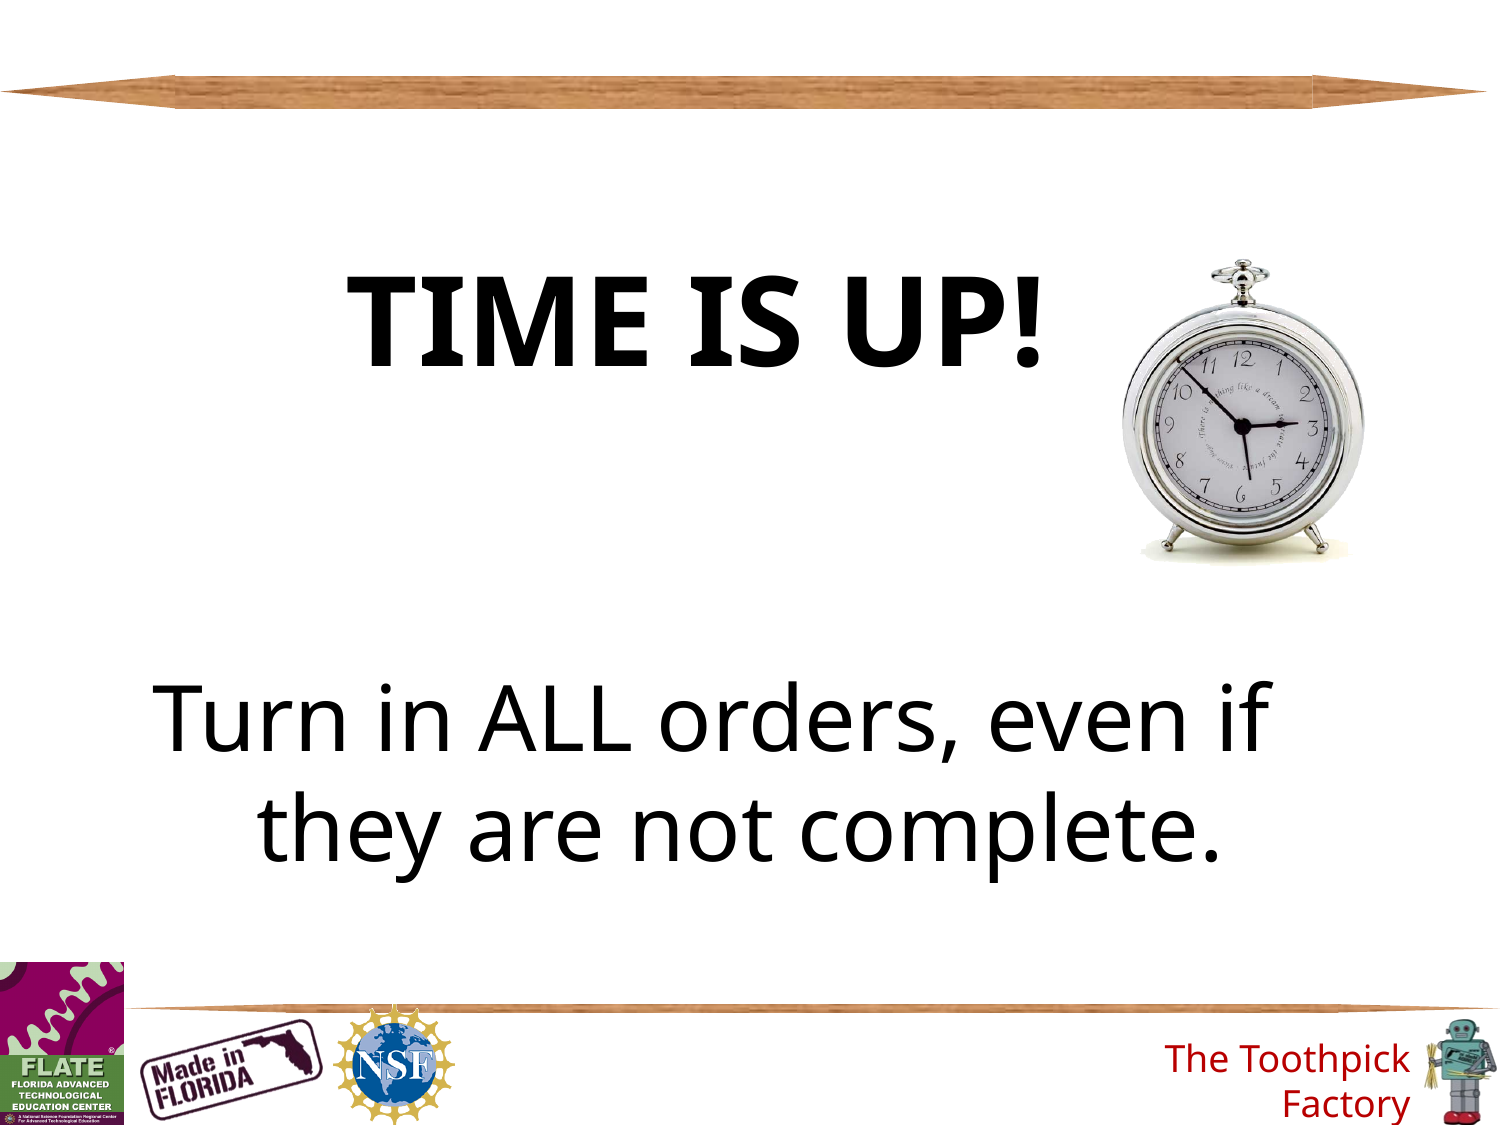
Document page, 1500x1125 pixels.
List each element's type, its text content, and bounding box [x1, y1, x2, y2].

picture [125, 1039, 455, 1125]
list TIME IS UP! Turn in ALL orders, even if they are not complete. [37, 158, 1387, 1039]
picture [1424, 1015, 1500, 1125]
picture [0, 74, 1488, 109]
picture [0, 962, 124, 1125]
picture [1099, 249, 1388, 583]
picture [1387, 1005, 1500, 1012]
